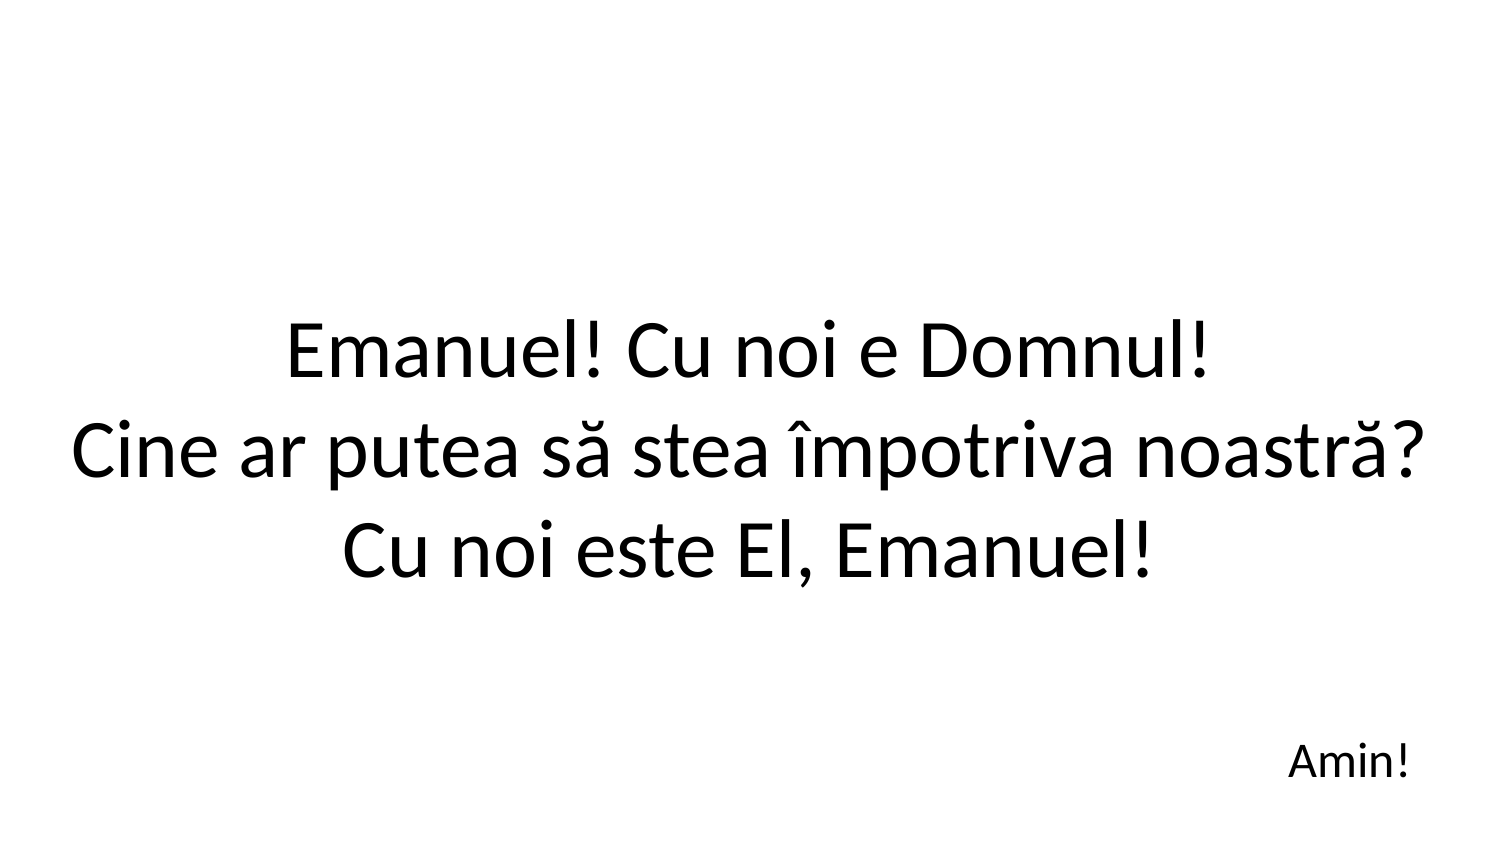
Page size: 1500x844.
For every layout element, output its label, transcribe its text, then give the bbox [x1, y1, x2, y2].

text_box Emanuel! Cu noi e Domnul! Cine ar putea să stea împotriva noastră? Cu noi este El, Emanuel! [56, 242, 1444, 602]
text_box Amin! [1273, 674, 1427, 795]
